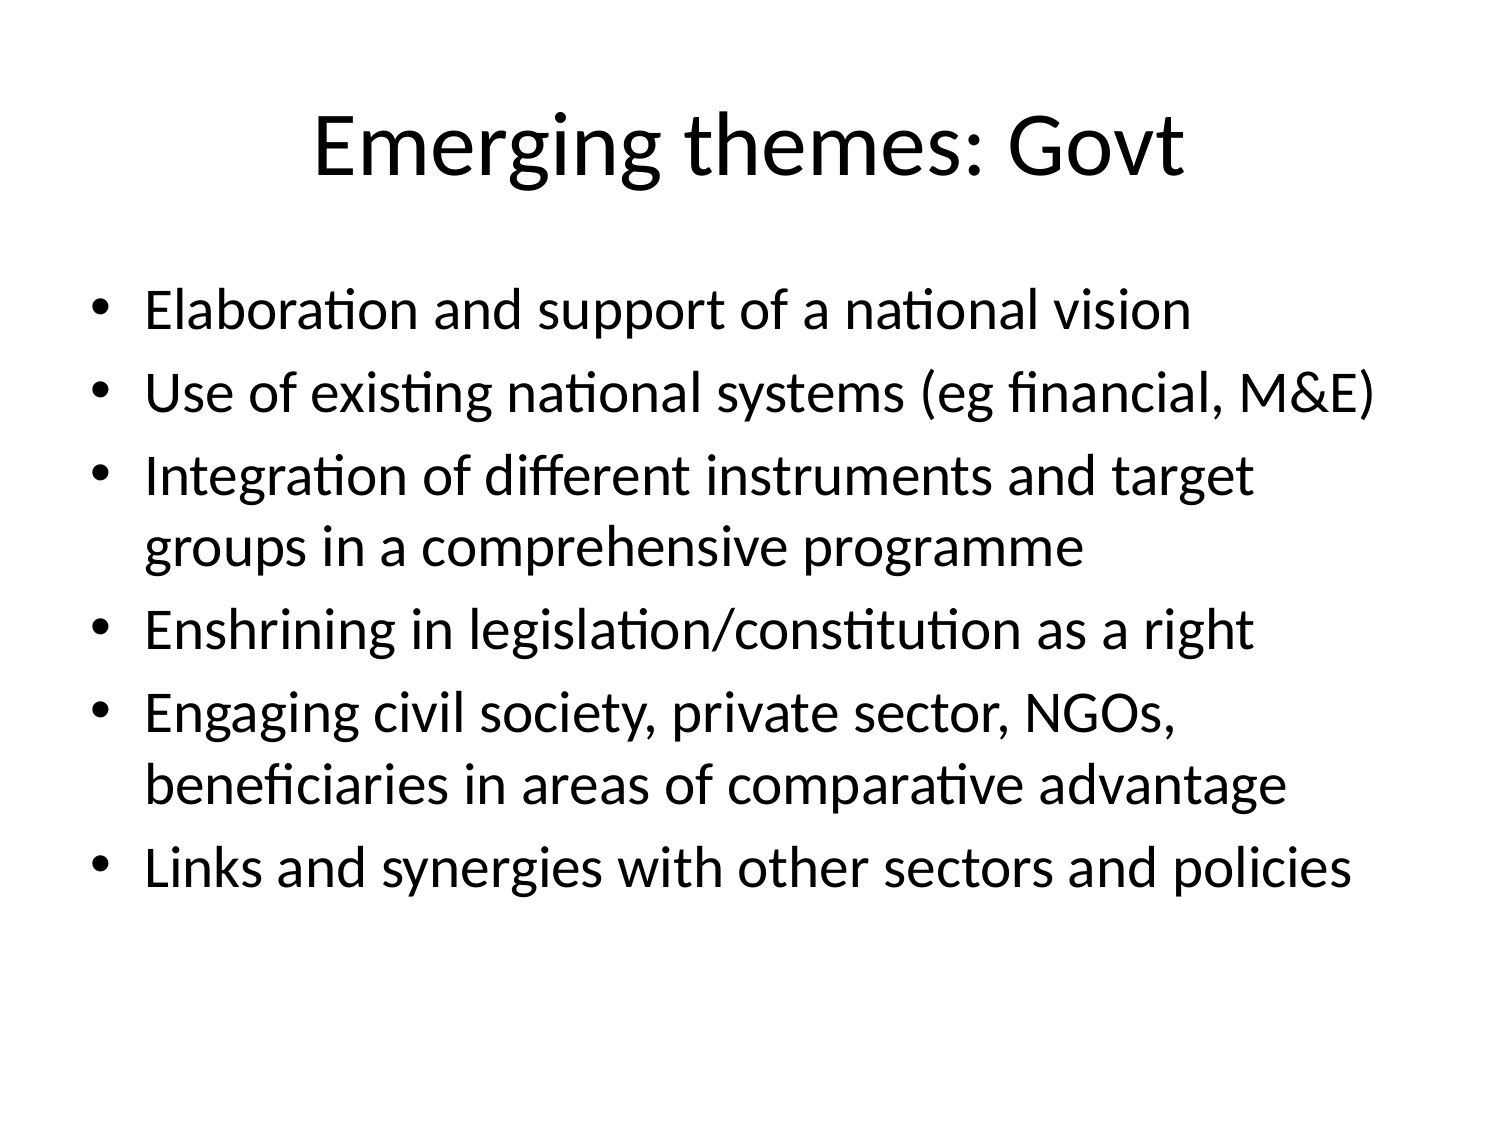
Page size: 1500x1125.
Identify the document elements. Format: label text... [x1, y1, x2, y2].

title Emerging themes: Govt [75, 45, 1425, 233]
list Elaboration and support of a national vision Use of existing national systems (eg financial, M&E) Integration of different instruments and target groups in a comprehensive programme Enshrining in legislation/constitution as a right Engaging civil society, private sector, NGOs, beneficiaries in areas of comparative advantage Links and synergies with other sectors and policies [75, 262, 1425, 1005]
